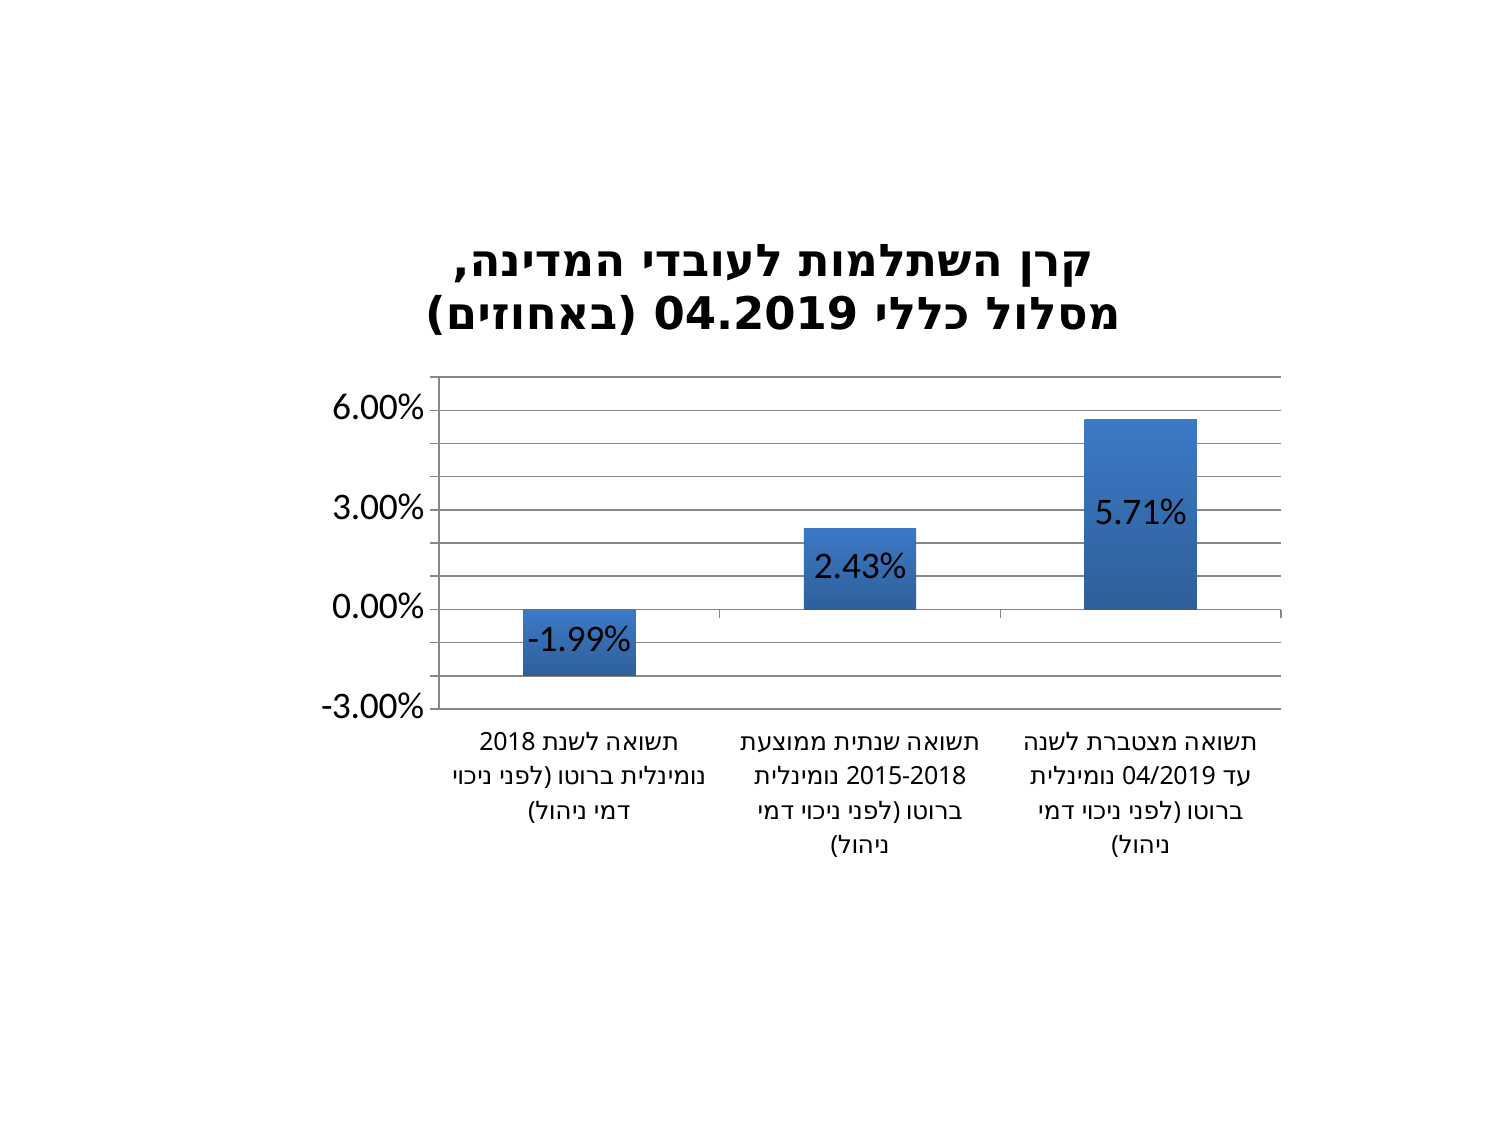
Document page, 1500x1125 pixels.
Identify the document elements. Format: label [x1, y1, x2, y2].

chart [300, 207, 1302, 875]
